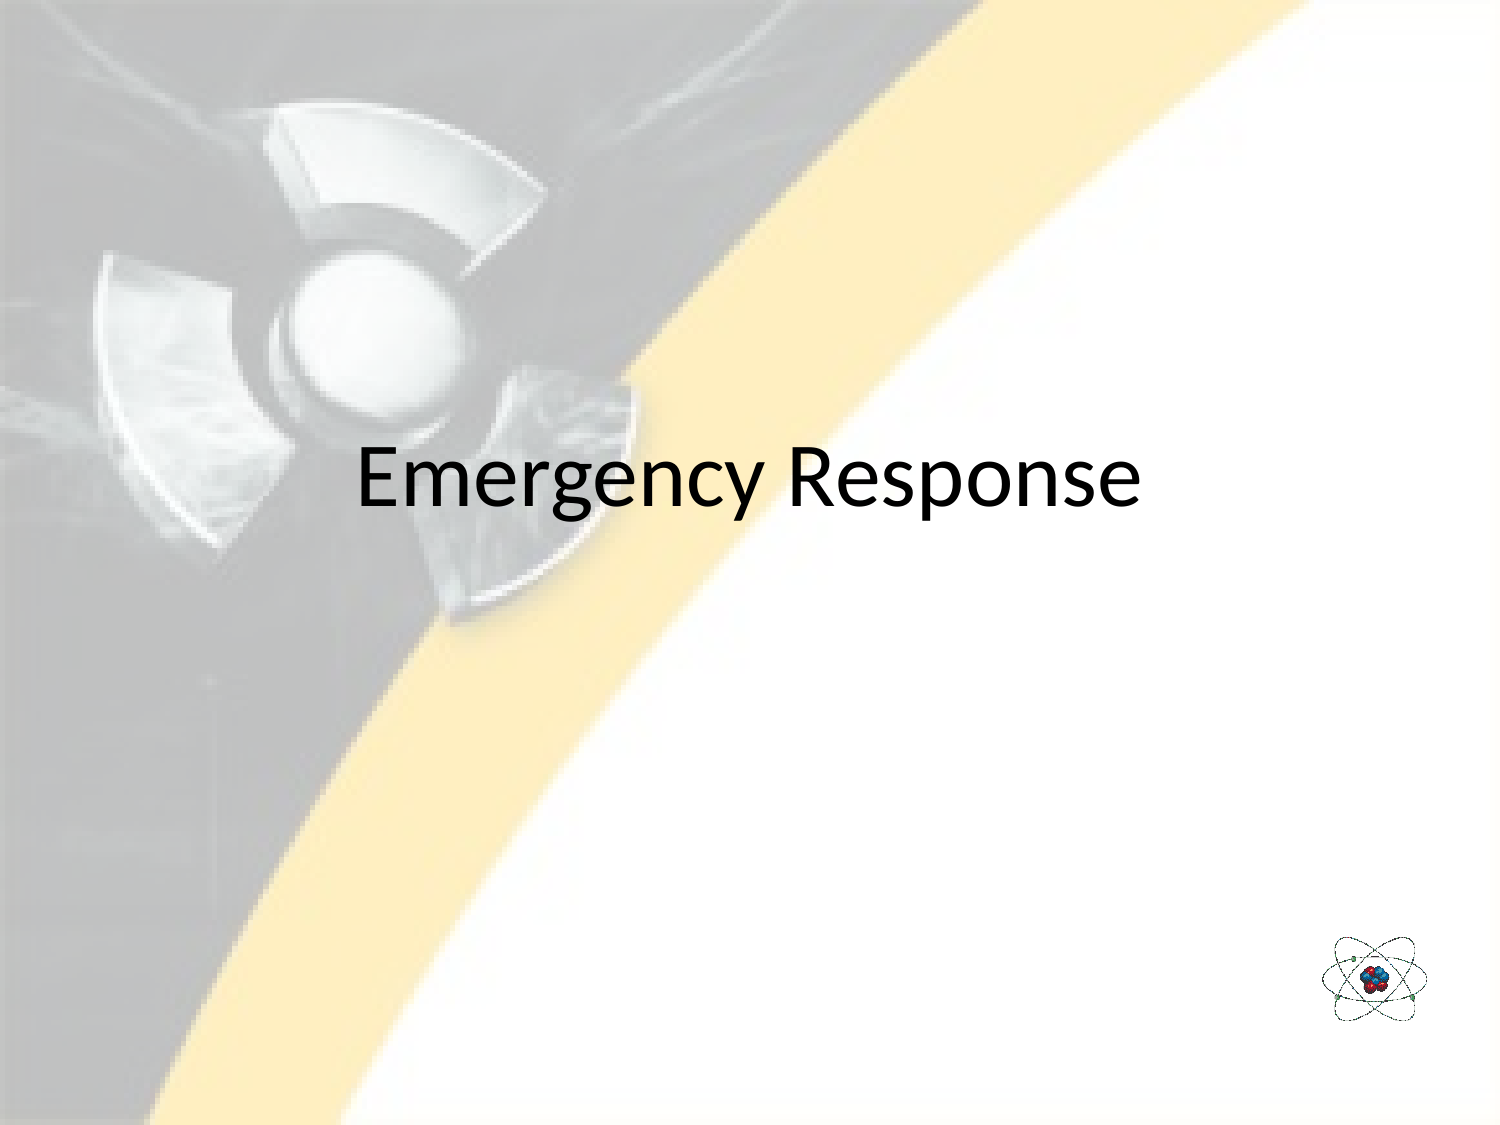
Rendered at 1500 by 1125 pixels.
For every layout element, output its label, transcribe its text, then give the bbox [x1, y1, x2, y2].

picture [1322, 937, 1427, 1021]
title Emergency Response [112, 349, 1388, 591]
